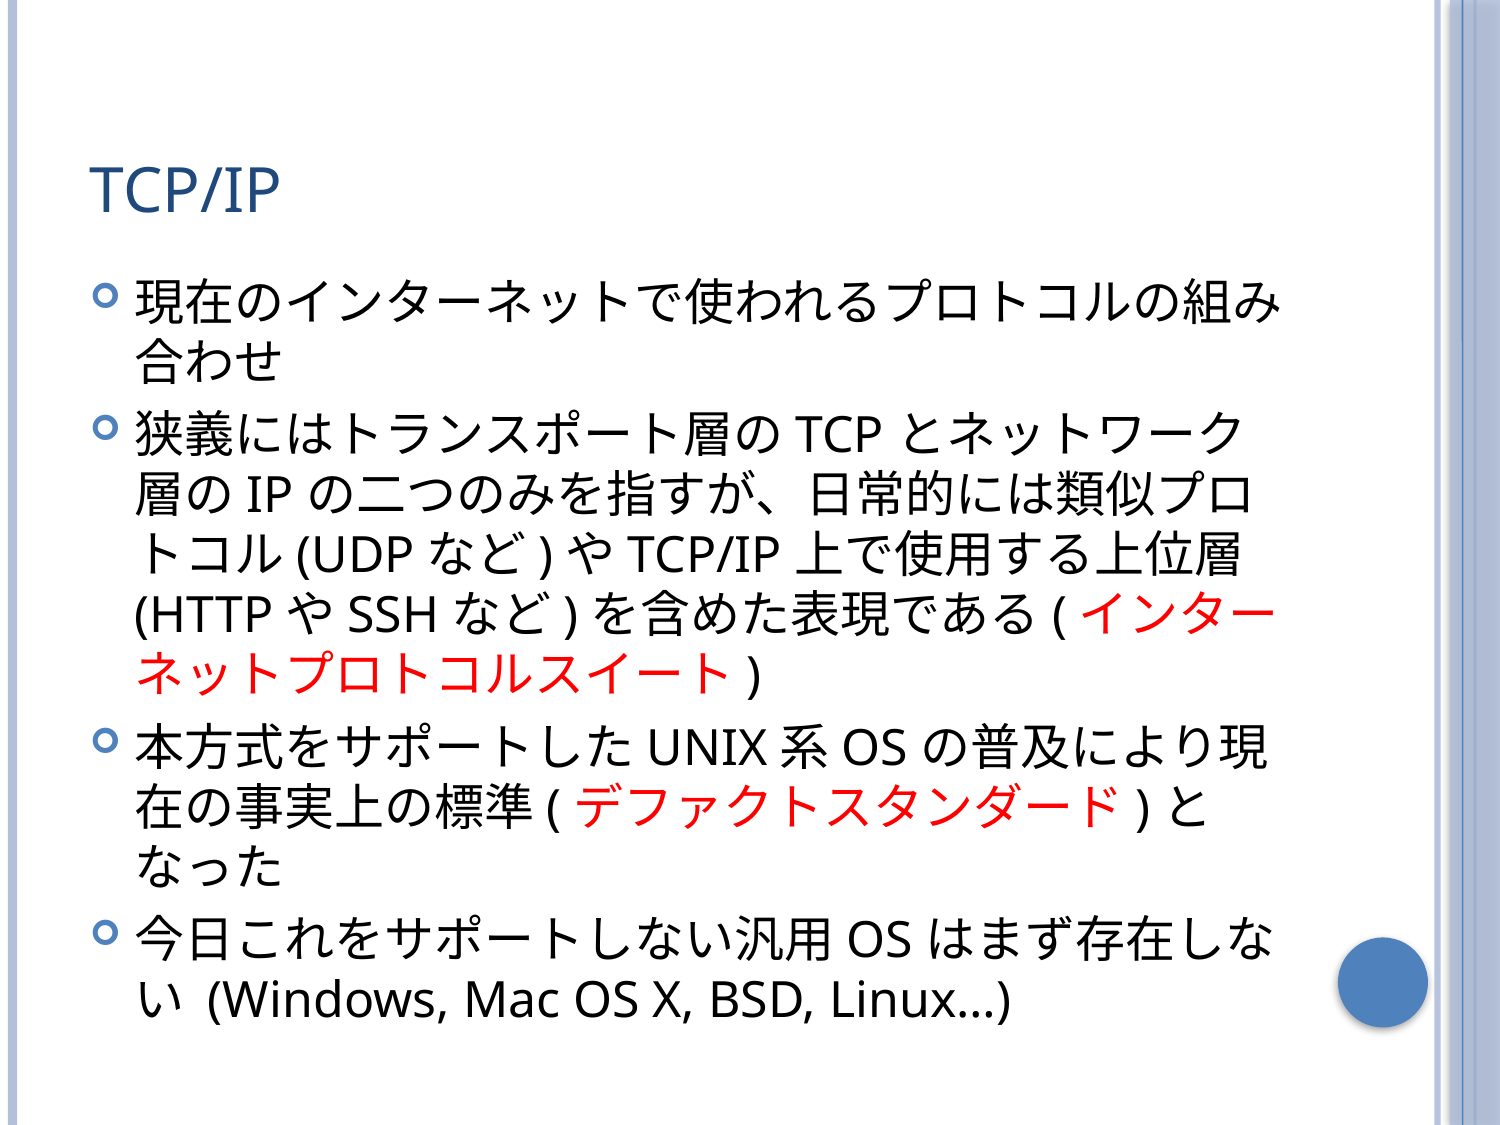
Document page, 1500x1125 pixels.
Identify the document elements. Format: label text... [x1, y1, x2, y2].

list 現在のインターネットで使われるプロトコルの組み合わせ 狭義にはトランスポート層のTCPとネットワーク層のIPの二つのみを指すが、日常的には類似プロトコル(UDPなど)やTCP/IP上で使用する上位層(HTTPやSSHなど)を含めた表現である(インターネットプロトコルスイート) 本方式をサポートしたUNIX系OSの普及により現在の事実上の標準(デファクトスタンダード)となった 今日これをサポートしない汎用OSはまず存在しない (Windows, Mac OS X, BSD, Linux…) [75, 262, 1300, 1062]
title TCP/IP [75, 45, 1300, 233]
